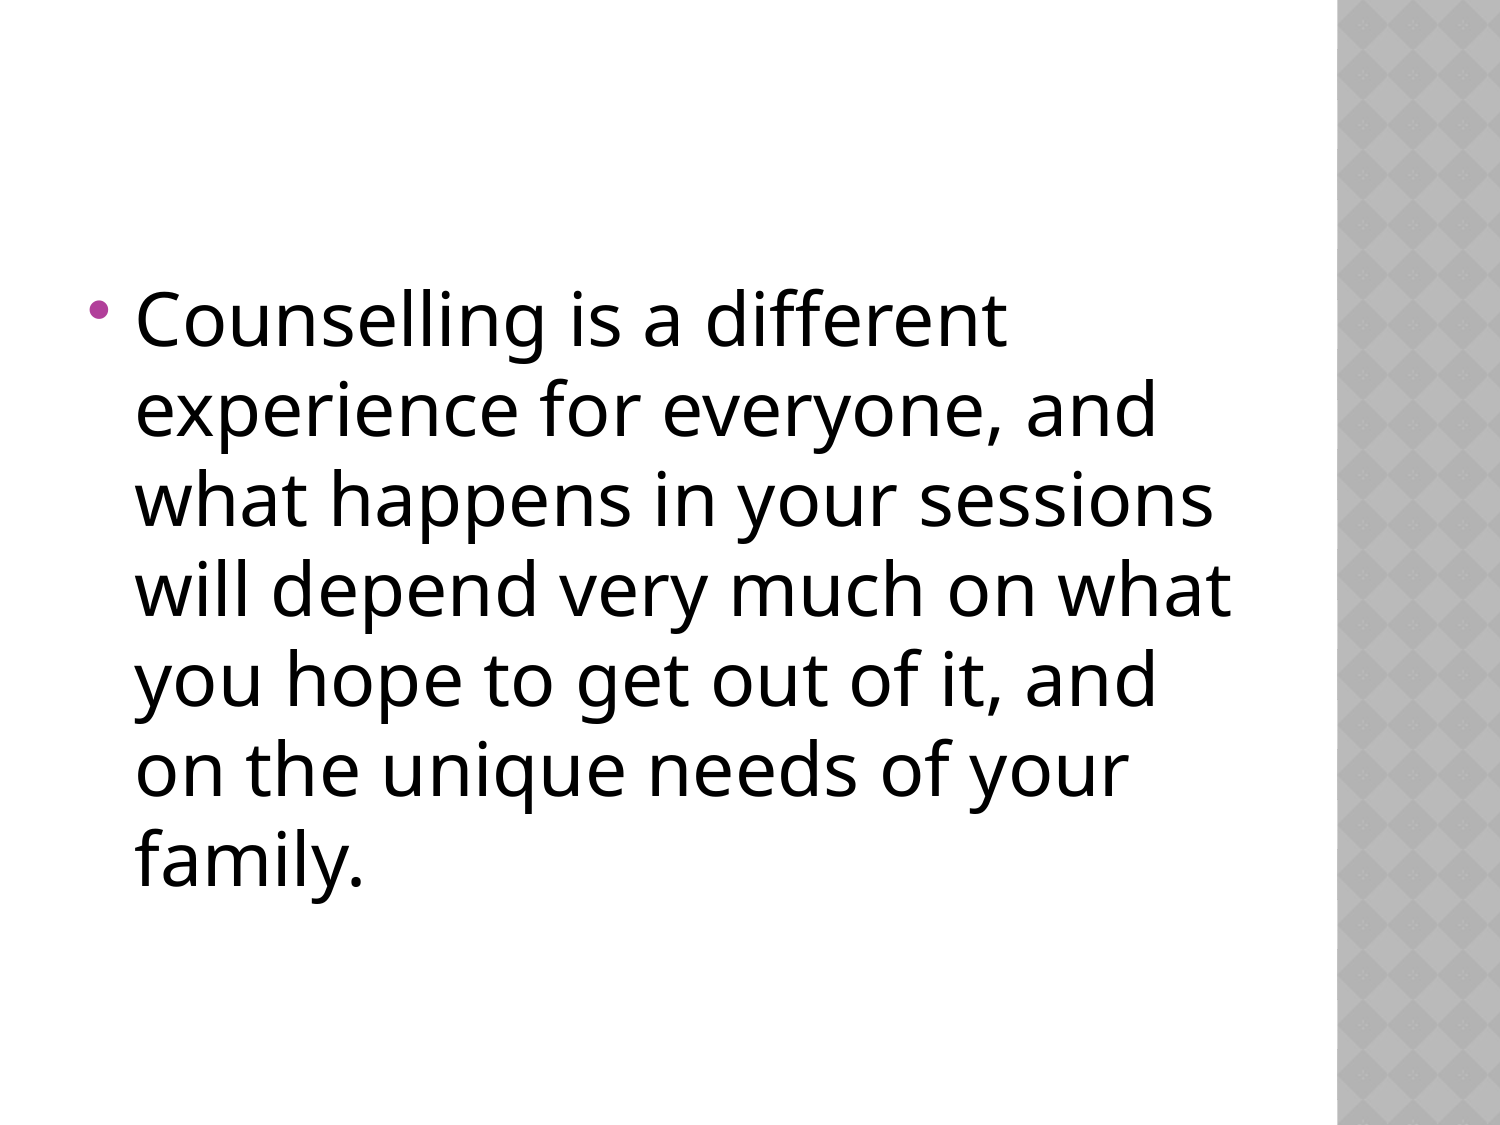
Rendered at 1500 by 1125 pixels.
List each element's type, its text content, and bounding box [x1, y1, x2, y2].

list Counselling is a different experience for everyone, and what happens in your sessions will depend very much on what you hope to get out of it, and on the unique needs of your family. [75, 264, 1263, 1059]
